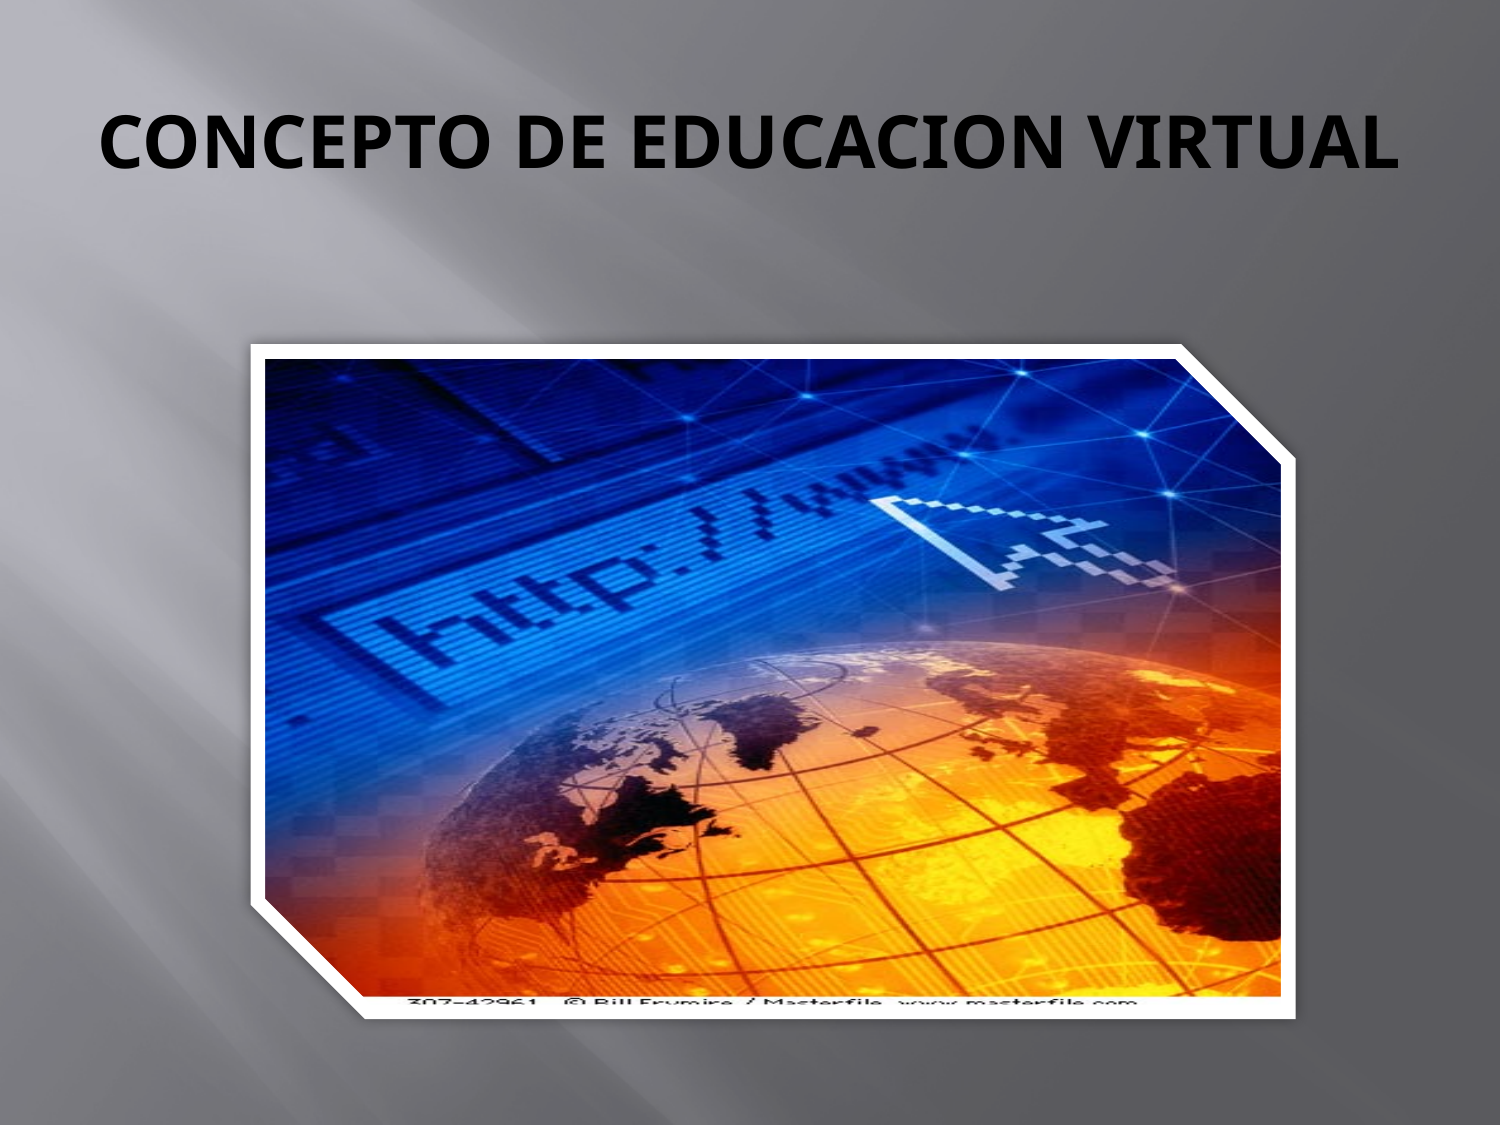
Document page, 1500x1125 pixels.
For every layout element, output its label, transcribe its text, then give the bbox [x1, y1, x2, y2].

title CONCEPTO DE EDUCACION VIRTUAL [75, 45, 1425, 233]
picture [257, 351, 1289, 1012]
